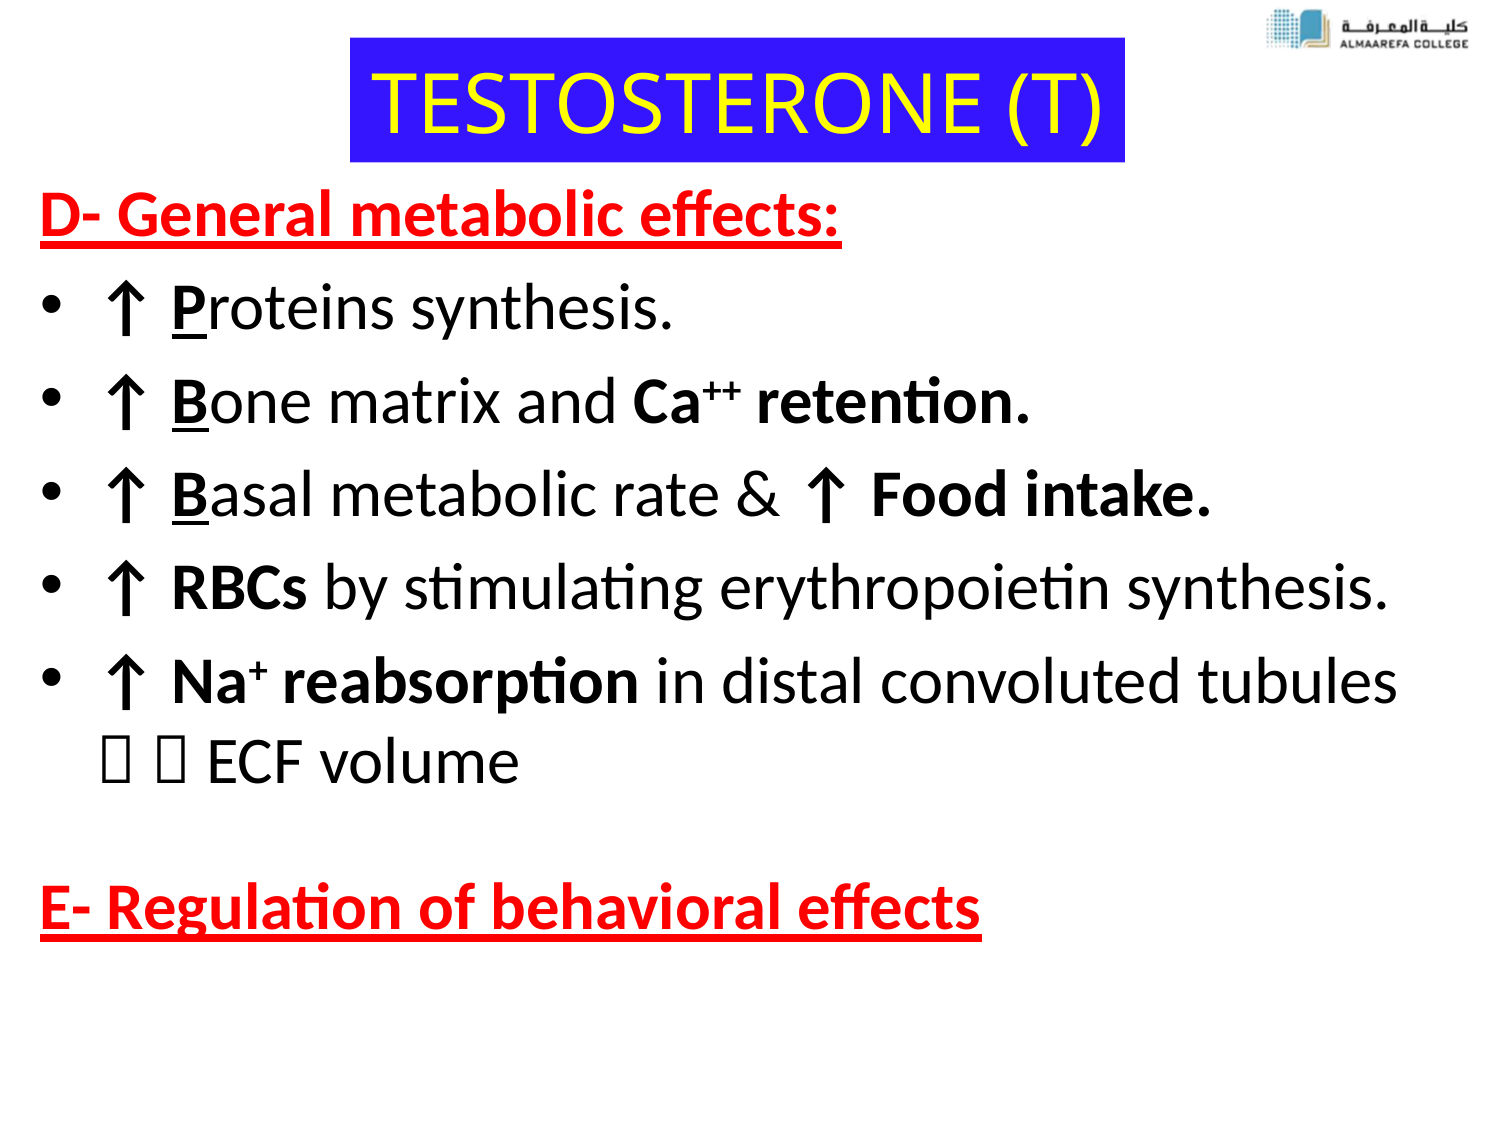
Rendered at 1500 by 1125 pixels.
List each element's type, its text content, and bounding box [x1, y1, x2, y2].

title TESTOSTERONE (T) [350, 37, 1125, 162]
list D- General metabolic effects: ↑ Proteins synthesis. ↑ Bone matrix and Ca++ retention. ↑ Basal metabolic rate & ↑ Food intake. ↑ RBCs by stimulating erythropoietin synthesis. ↑ Na+ reabsorption in distal convoluted tubules   ECF volume E- Regulation of behavioral effects [24, 162, 1463, 1125]
picture [1262, 0, 1473, 65]
